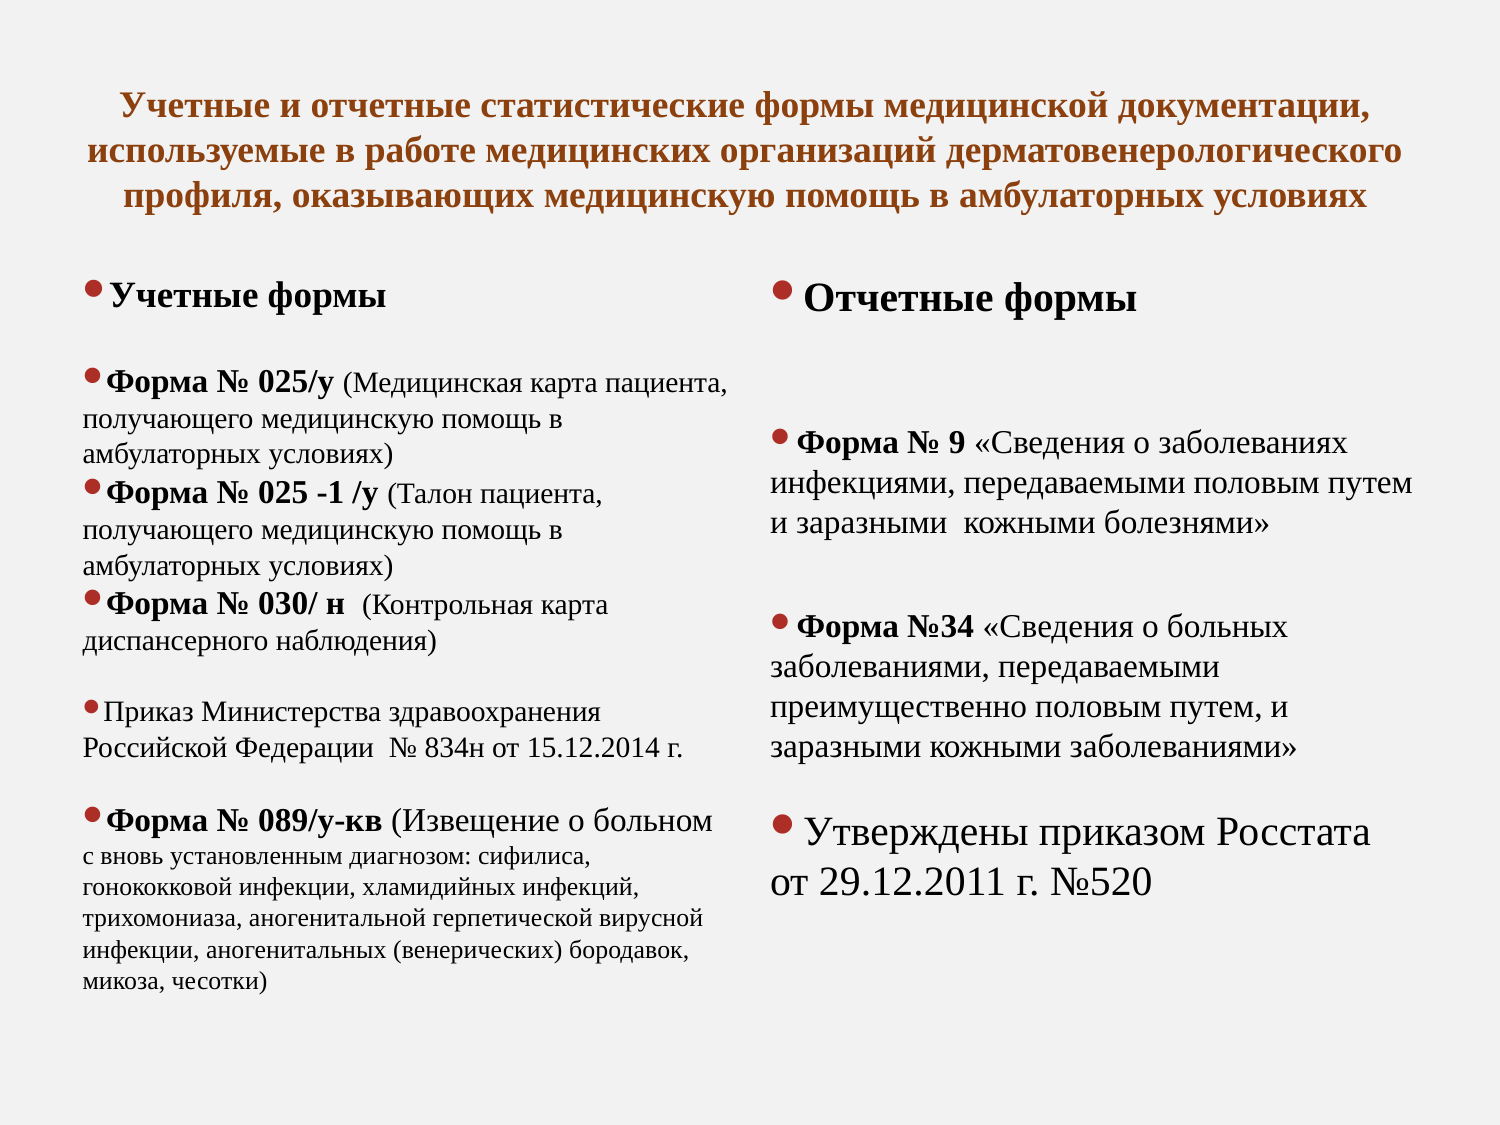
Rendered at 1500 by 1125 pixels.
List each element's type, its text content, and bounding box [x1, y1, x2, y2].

list Учетные формы Форма № 025/у (Медицинская карта пациента, получающего медицинскую помощь в амбулаторных условиях) Форма № 025 -1 /у (Талон пациента, получающего медицинскую помощь в амбулаторных условиях) Форма № 030/ н (Контрольная карта диспансерного наблюдения) Приказ Министерства здравоохранения Российской Федерации № 834н от 15.12.2014 г. Форма № 089/у-кв (Извещение о больном с вновь установленным диагнозом: сифилиса, гонококковой инфекции, хламидийных инфекций, трихомониаза, аногенитальной герпетической вирусной инфекции, аногенитальных (венерических) бородавок, микоза, чесотки) [75, 262, 738, 1005]
list Отчетные формы Форма № 9 «Сведения о заболеваниях инфекциями, передаваемыми половым путем и заразными кожными болезнями» Форма №34 «Сведения о больных заболеваниями, передаваемыми преимущественно половым путем, и заразными кожными заболеваниями» Утверждены приказом Росстата от 29.12.2011 г. №520 [762, 262, 1425, 1005]
title Учетные и отчетные статистические формы медицинской документации, используемые в работе медицинских организаций дерматовенерологического профиля, оказывающих медицинскую помощь в амбулаторных условиях [70, 58, 1421, 223]
